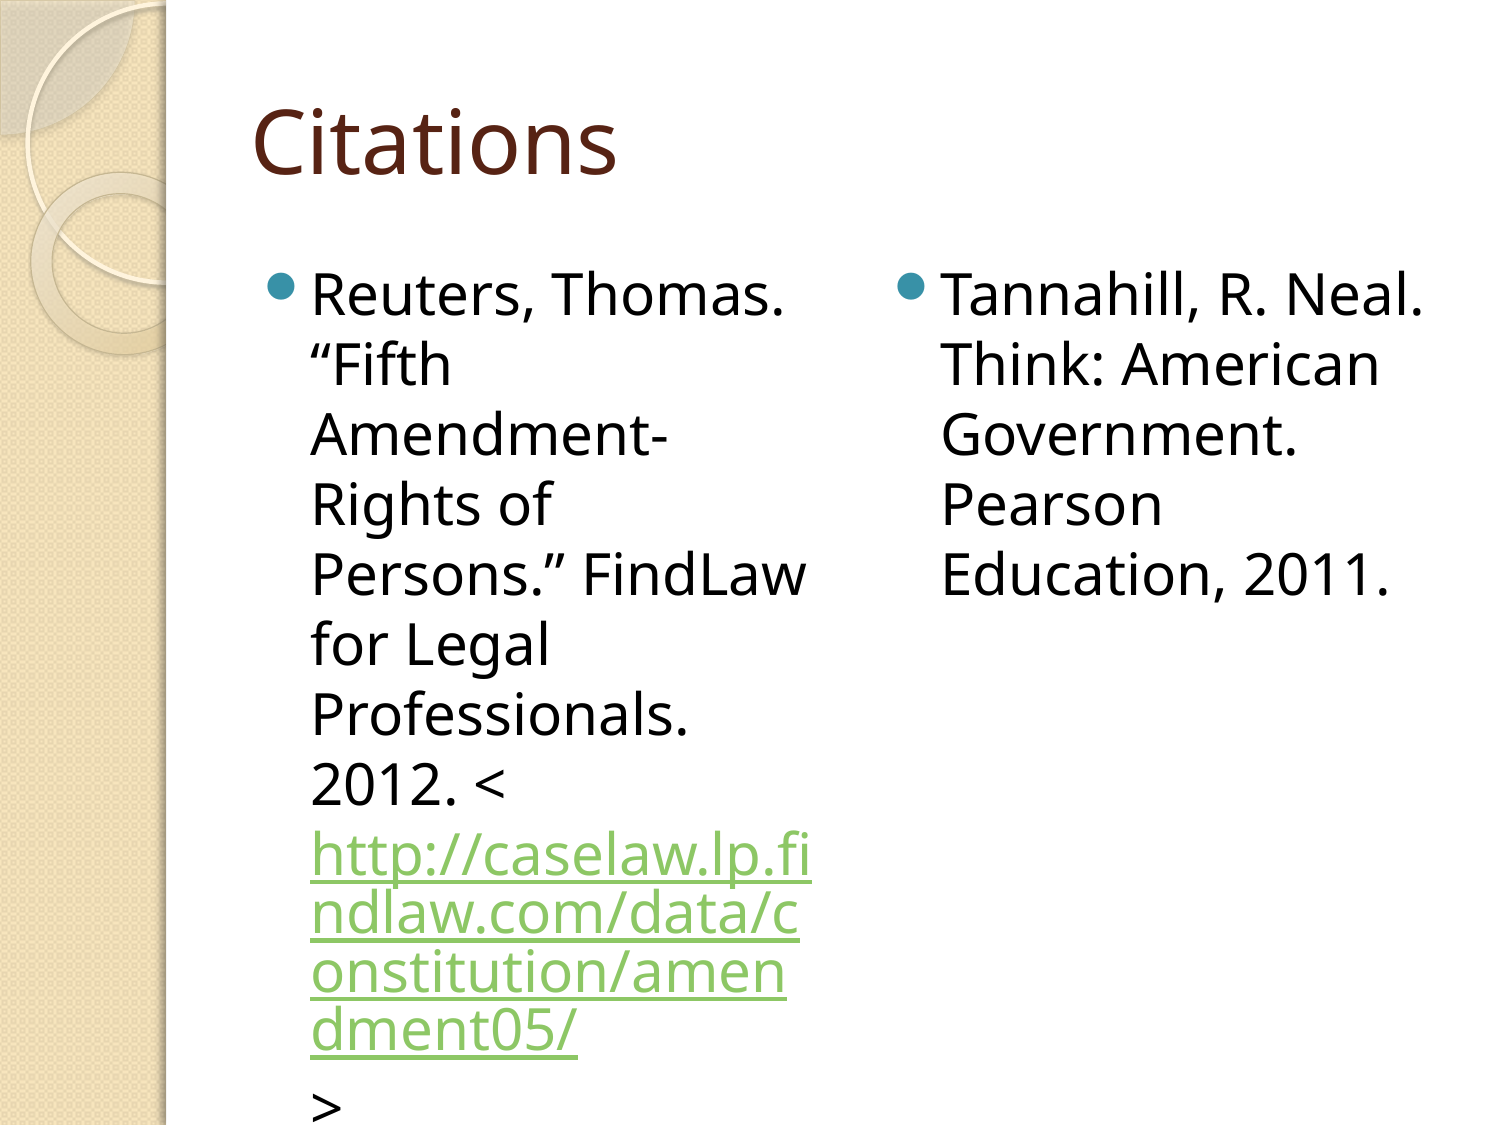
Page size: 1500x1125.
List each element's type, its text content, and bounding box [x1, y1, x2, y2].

list Tannahill, R. Neal. Think: American Government. Pearson Education, 2011. [865, 249, 1466, 1015]
list Reuters, Thomas. “Fifth Amendment-Rights of Persons.” FindLaw for Legal Professionals. 2012. <http://caselaw.lp.findlaw.com/data/constitution/amendment05/> [235, 249, 836, 1015]
title Citations [235, 45, 1466, 233]
